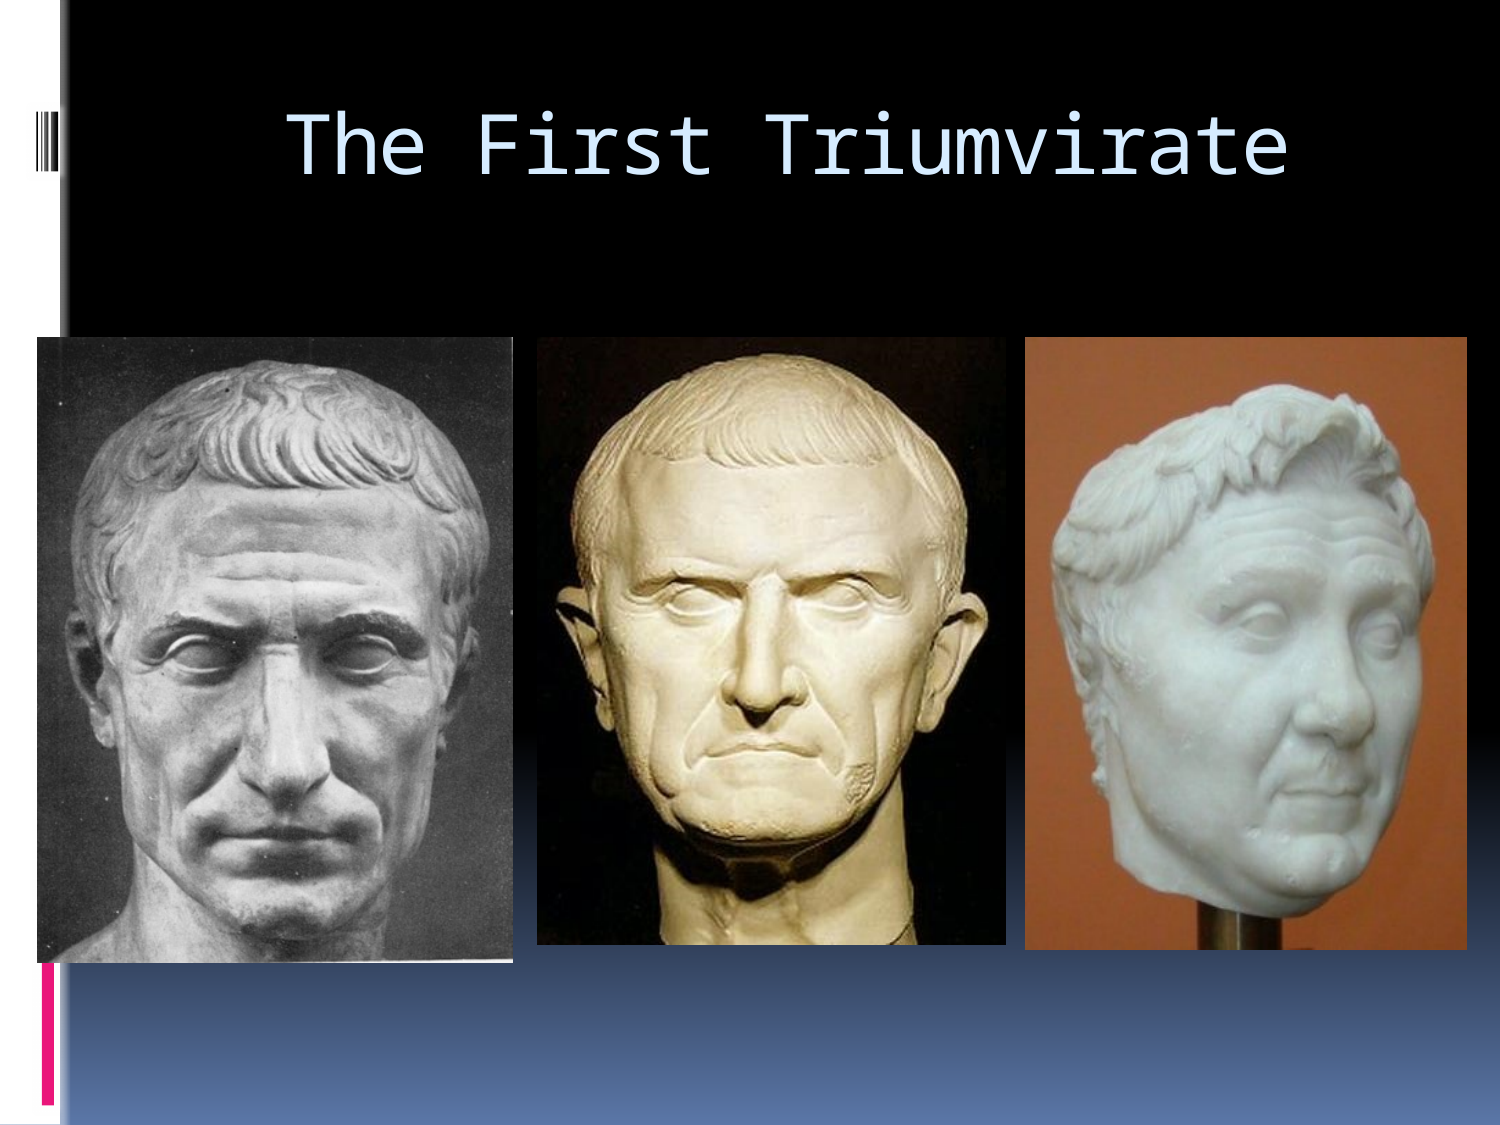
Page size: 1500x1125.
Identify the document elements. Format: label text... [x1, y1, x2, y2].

picture [36, 337, 514, 963]
picture [1024, 336, 1467, 951]
picture [537, 337, 1006, 945]
title The First Triumvirate [150, 83, 1425, 234]
